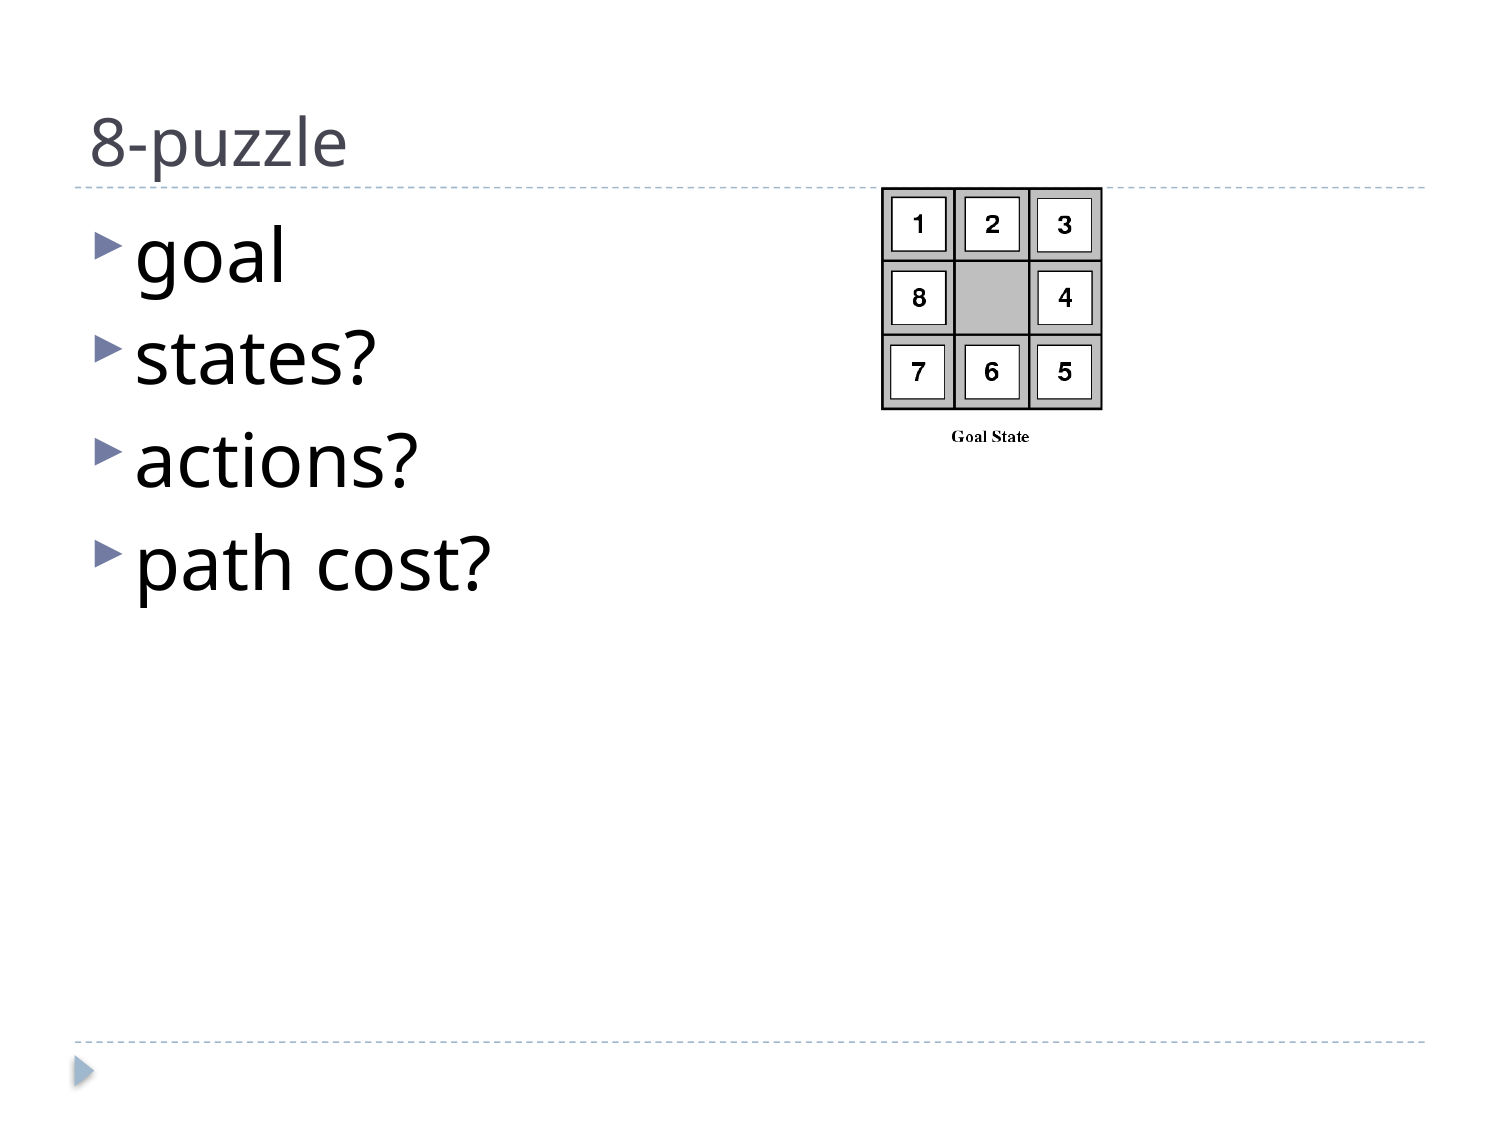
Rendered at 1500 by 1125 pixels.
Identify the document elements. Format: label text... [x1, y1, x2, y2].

title 8-puzzle [75, 24, 1425, 188]
list goal states? actions? path cost? [75, 200, 1425, 1010]
picture [850, 187, 1103, 442]
